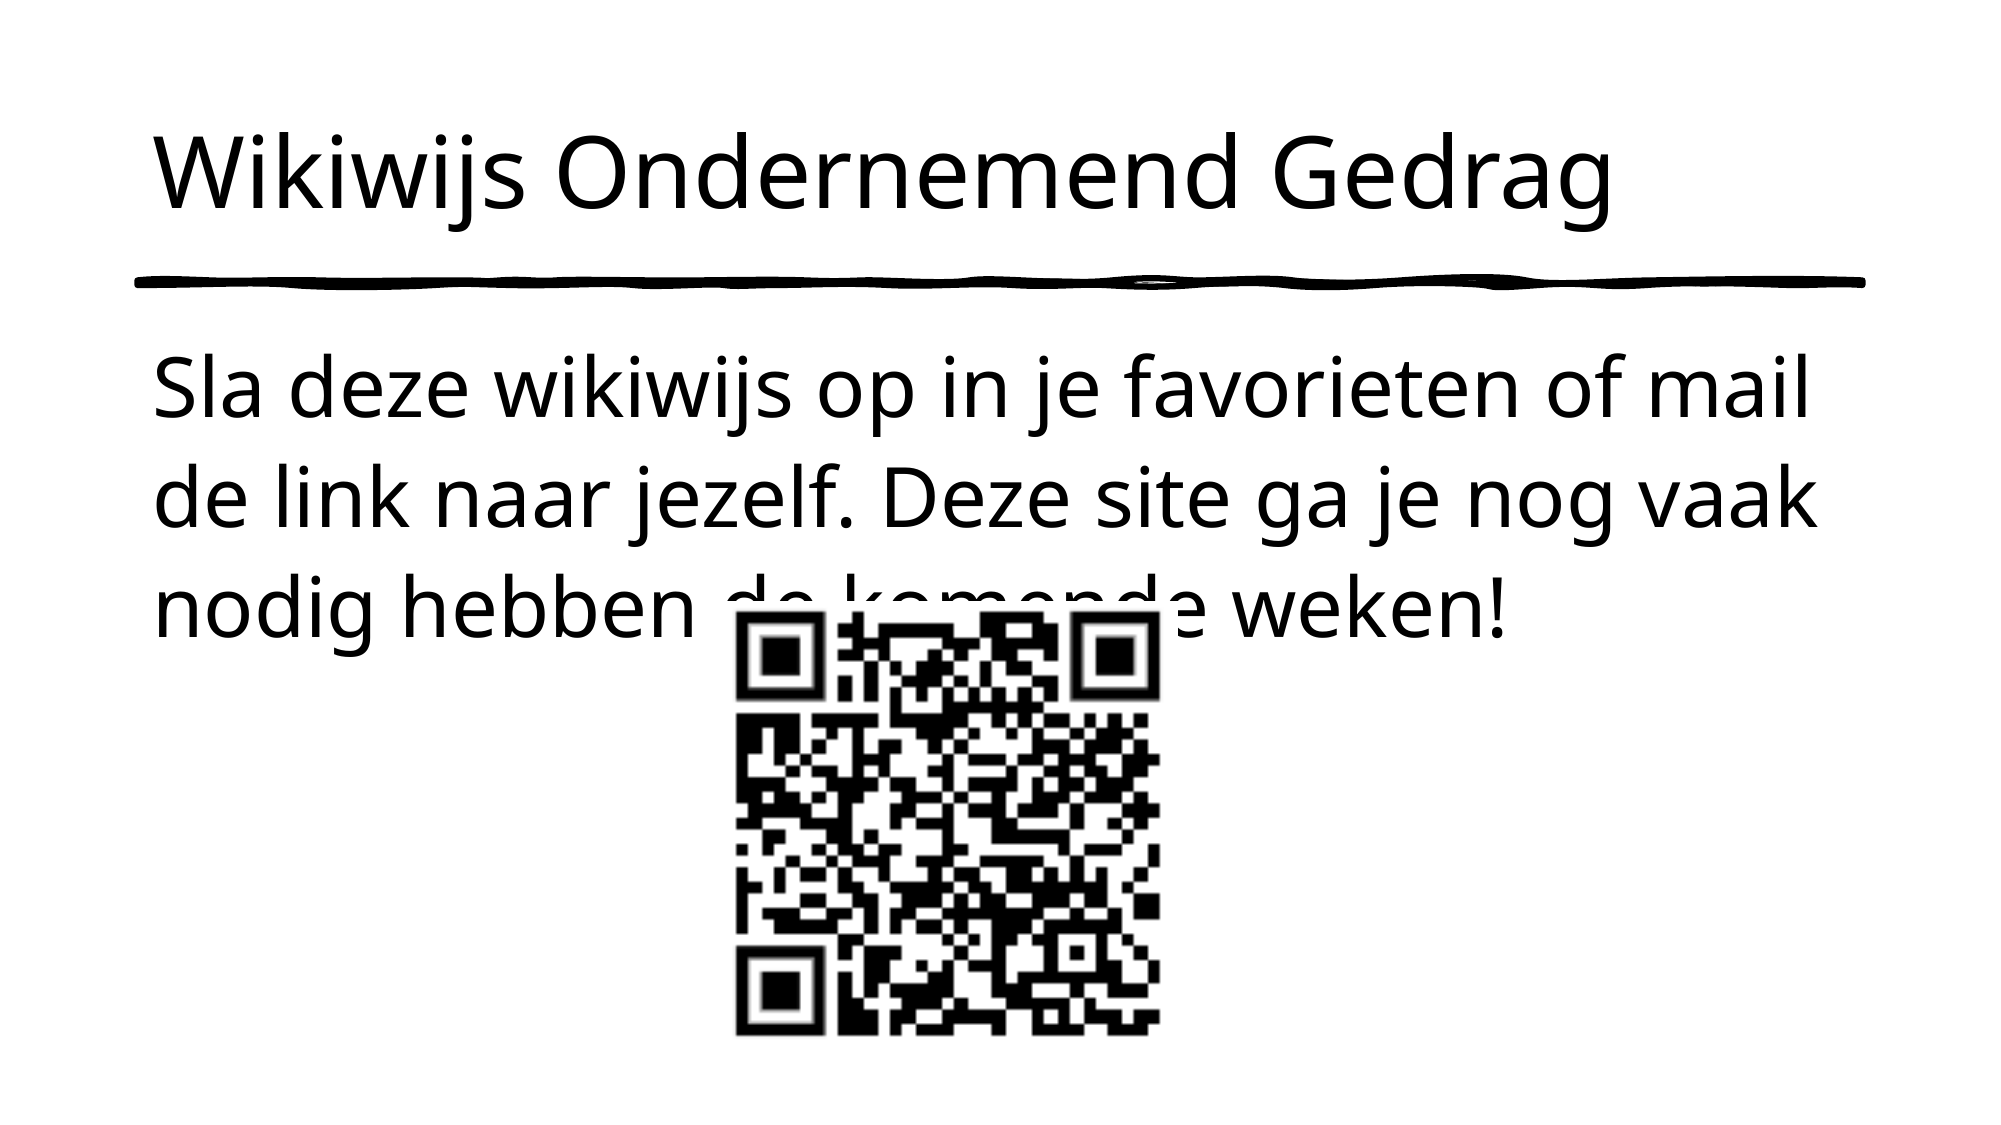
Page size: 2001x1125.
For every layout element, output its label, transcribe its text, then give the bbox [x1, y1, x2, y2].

title Wikiwijs Ondernemend Gedrag [137, 59, 1863, 278]
list Sla deze wikiwijs op in je favorieten of mail de link naar jezelf. Deze site ga je nog vaak nodig hebben de komende weken! [137, 316, 1863, 1014]
picture [714, 601, 1178, 1054]
